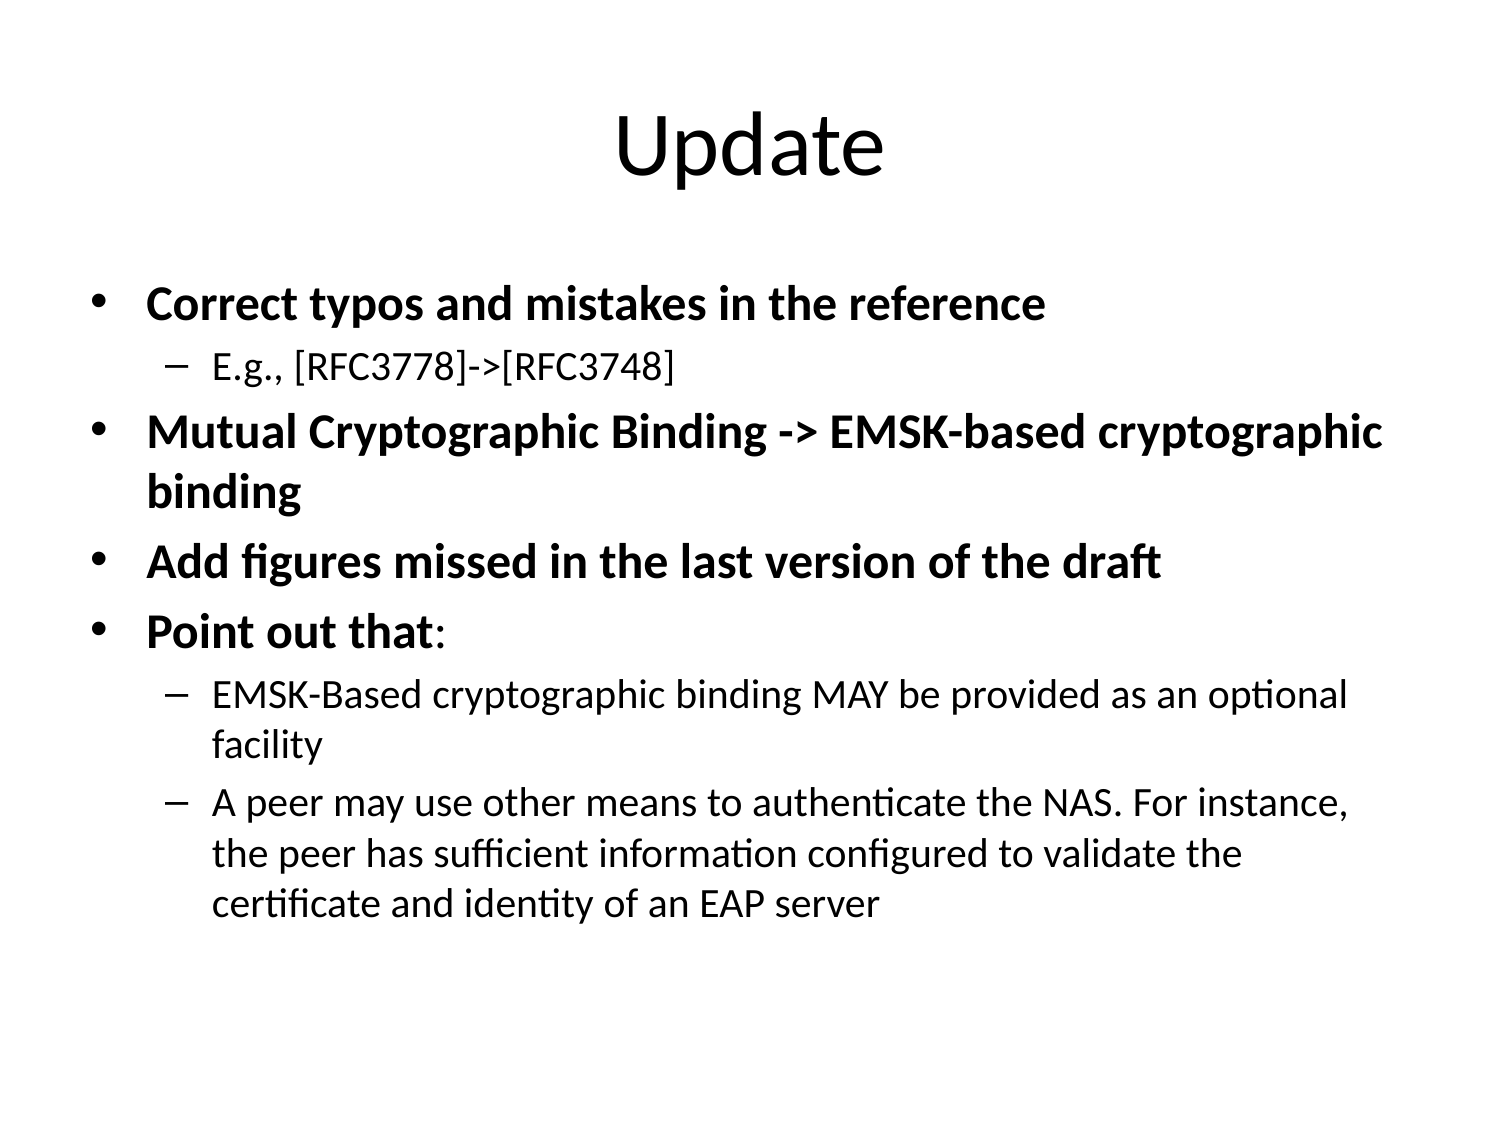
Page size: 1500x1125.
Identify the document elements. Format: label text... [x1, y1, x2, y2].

title Update [75, 45, 1425, 233]
list Correct typos and mistakes in the reference E.g., [RFC3778]->[RFC3748] Mutual Cryptographic Binding -> EMSK-based cryptographic binding Add figures missed in the last version of the draft Point out that: EMSK-Based cryptographic binding MAY be provided as an optional facility A peer may use other means to authenticate the NAS. For instance, the peer has sufficient information configured to validate the certificate and identity of an EAP server [75, 262, 1425, 1005]
